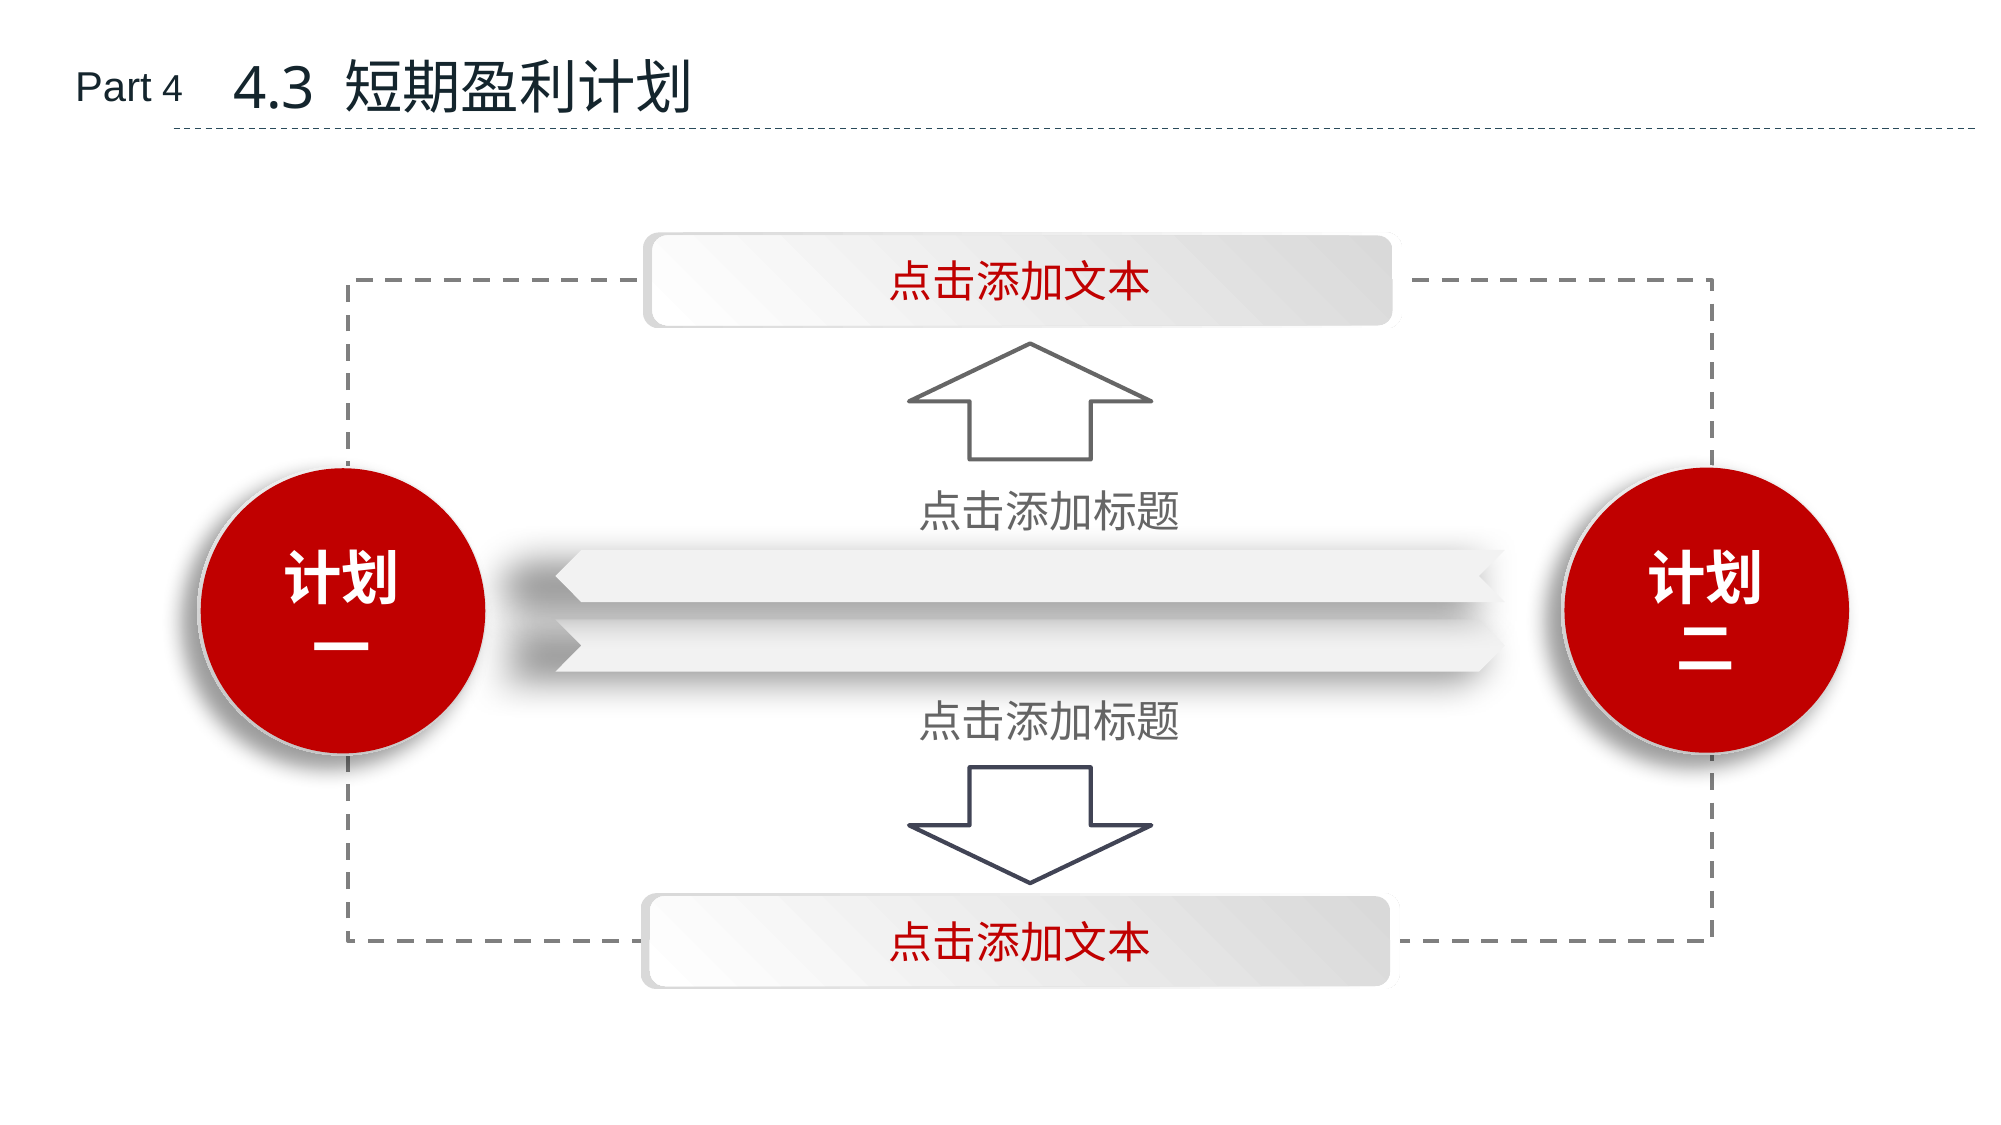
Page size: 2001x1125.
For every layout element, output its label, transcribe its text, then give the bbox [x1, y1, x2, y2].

text_box 点击添加标题 [903, 476, 1196, 533]
text_box [553, 547, 1507, 605]
text_box [346, 278, 1714, 943]
text_box 4.3 短期盈利计划 [218, 42, 1046, 127]
text_box [553, 631, 1508, 674]
text_box 点击添加标题 [903, 712, 1196, 754]
text_box [906, 765, 1154, 886]
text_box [640, 892, 1400, 990]
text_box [197, 465, 487, 756]
text_box [906, 341, 1154, 462]
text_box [642, 232, 1403, 329]
text_box Part 4 [22, 52, 198, 118]
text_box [1560, 465, 1851, 756]
